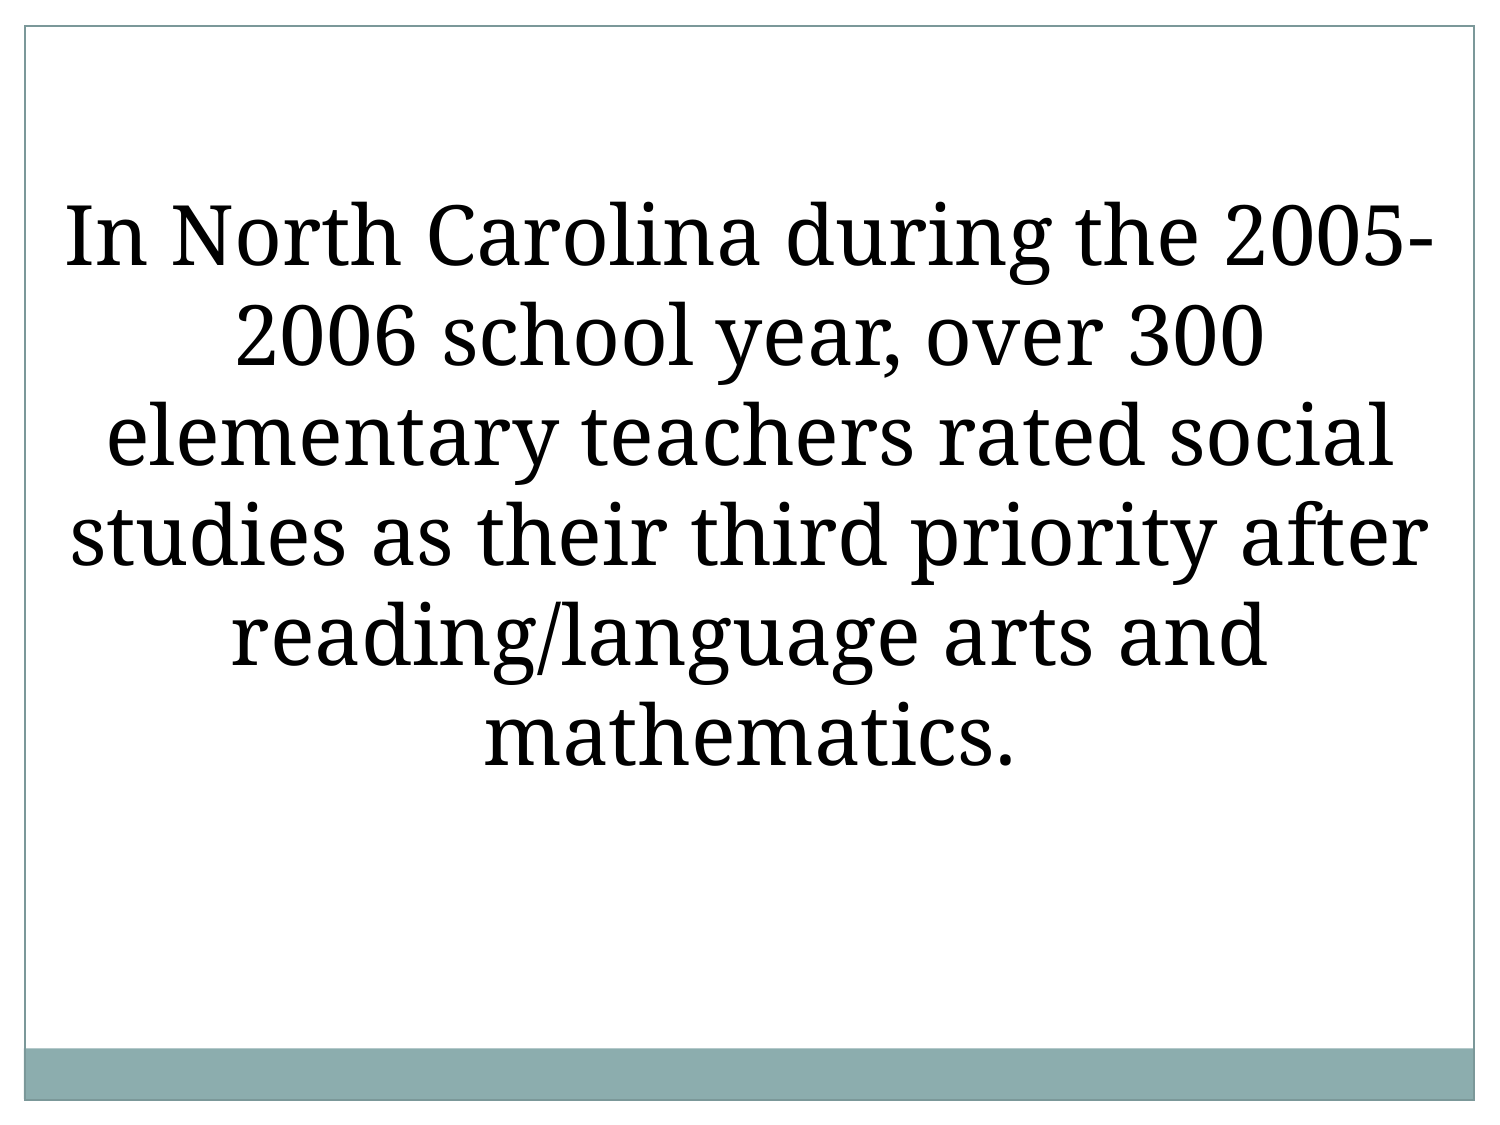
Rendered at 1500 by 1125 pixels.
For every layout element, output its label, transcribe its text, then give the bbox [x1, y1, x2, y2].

text_box In North Carolina during the 2005-2006 school year, over 300 elementary teachers rated social studies as their third priority after reading/language arts and mathematics. [24, 174, 1475, 790]
